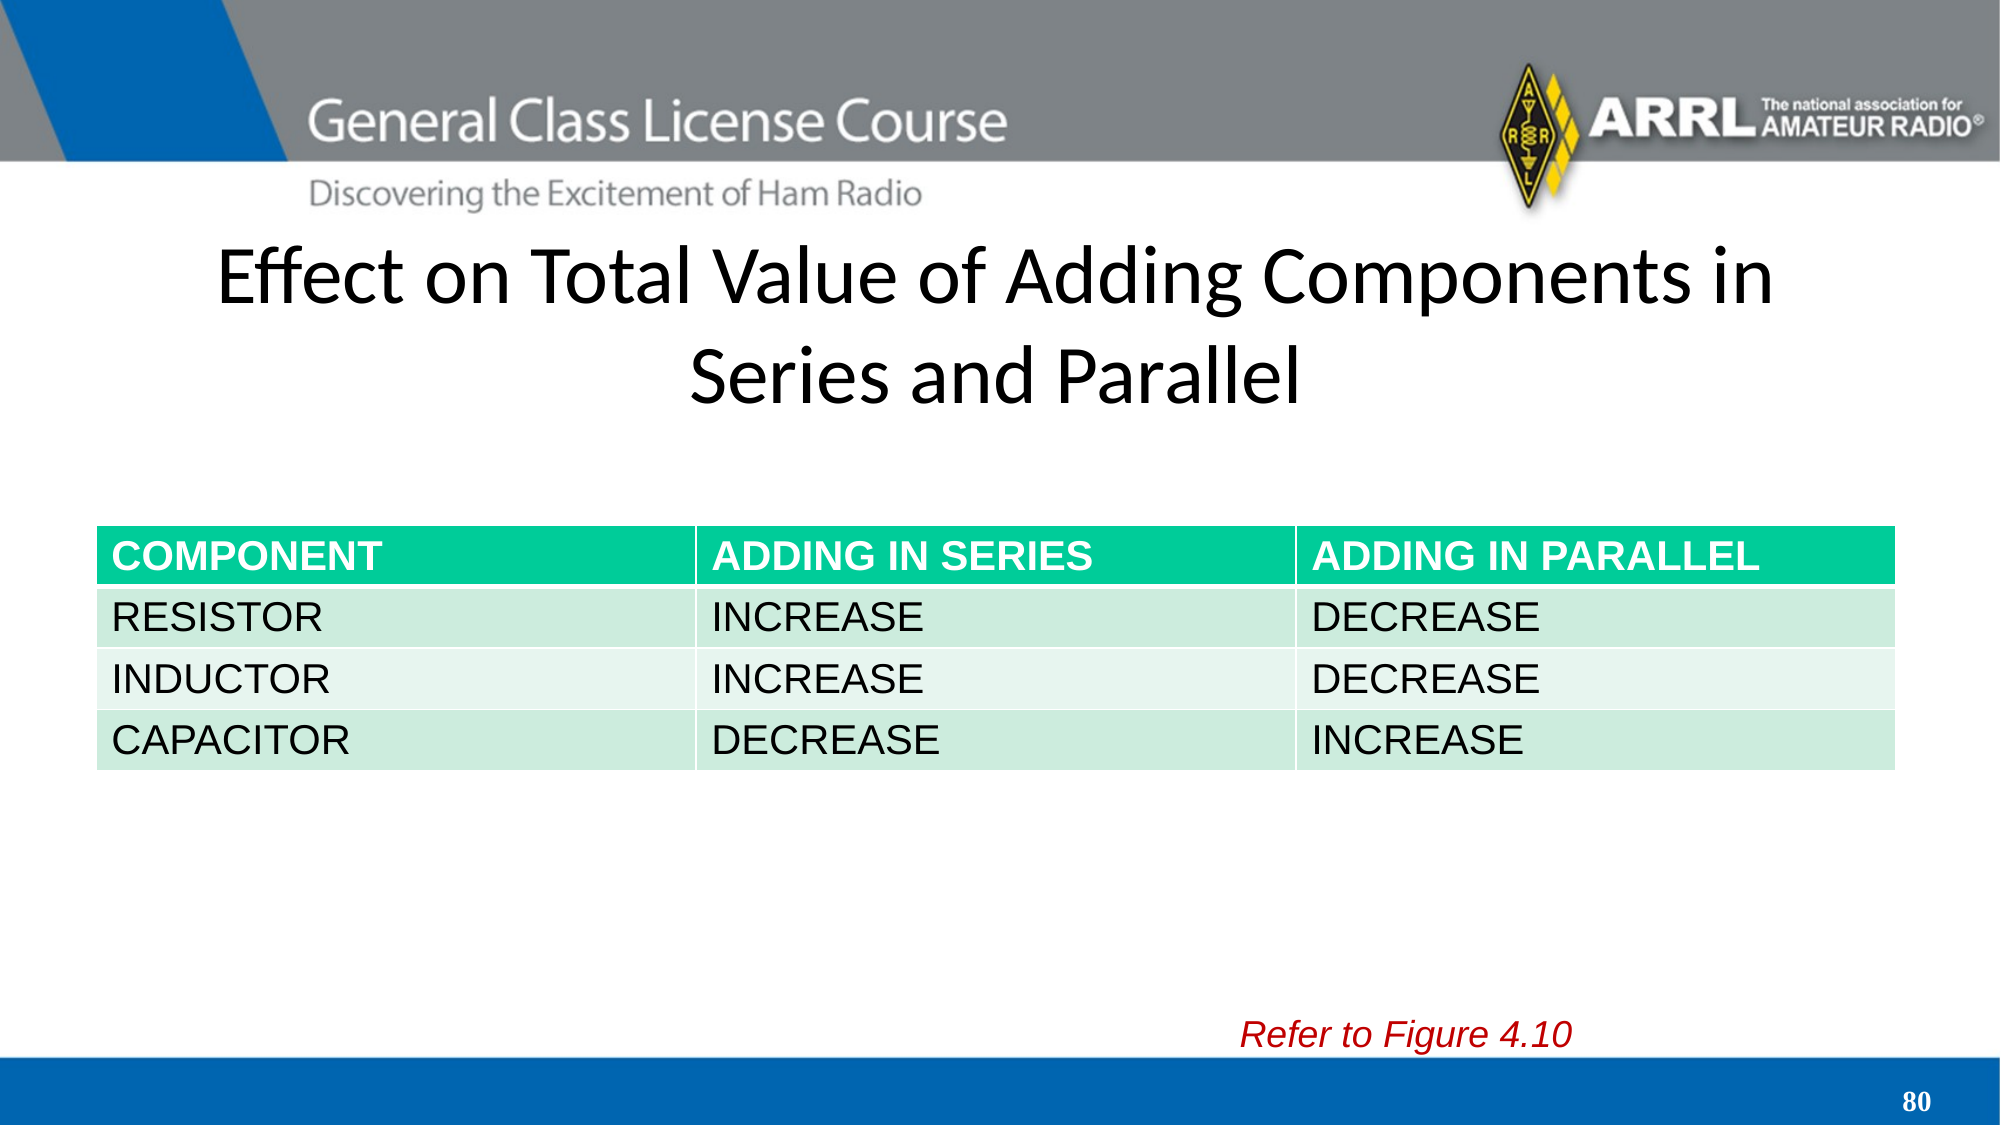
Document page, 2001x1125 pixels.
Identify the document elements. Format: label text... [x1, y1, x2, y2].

table_cell DECREASE [697, 710, 1295, 770]
table_cell RESISTOR [97, 589, 695, 647]
table_header ADDING IN PARALLEL [1297, 526, 1895, 584]
table_cell INCREASE [1297, 710, 1895, 770]
table_cell DECREASE [1297, 589, 1895, 647]
table_cell INDUCTOR [97, 649, 695, 709]
table_header ADDING IN SERIES [697, 526, 1295, 584]
table_header COMPONENT [97, 526, 695, 584]
table_cell CAPACITOR [97, 710, 695, 770]
picture [0, 0, 2001, 1125]
table_cell INCREASE [697, 589, 1295, 647]
table_cell DECREASE [1297, 649, 1895, 709]
table_cell INCREASE [697, 649, 1295, 709]
text_box Refer to Figure 4.10 [1224, 1002, 1838, 1063]
title Effect on Total Value of Adding Components in Series and Parallel [96, 212, 1897, 438]
